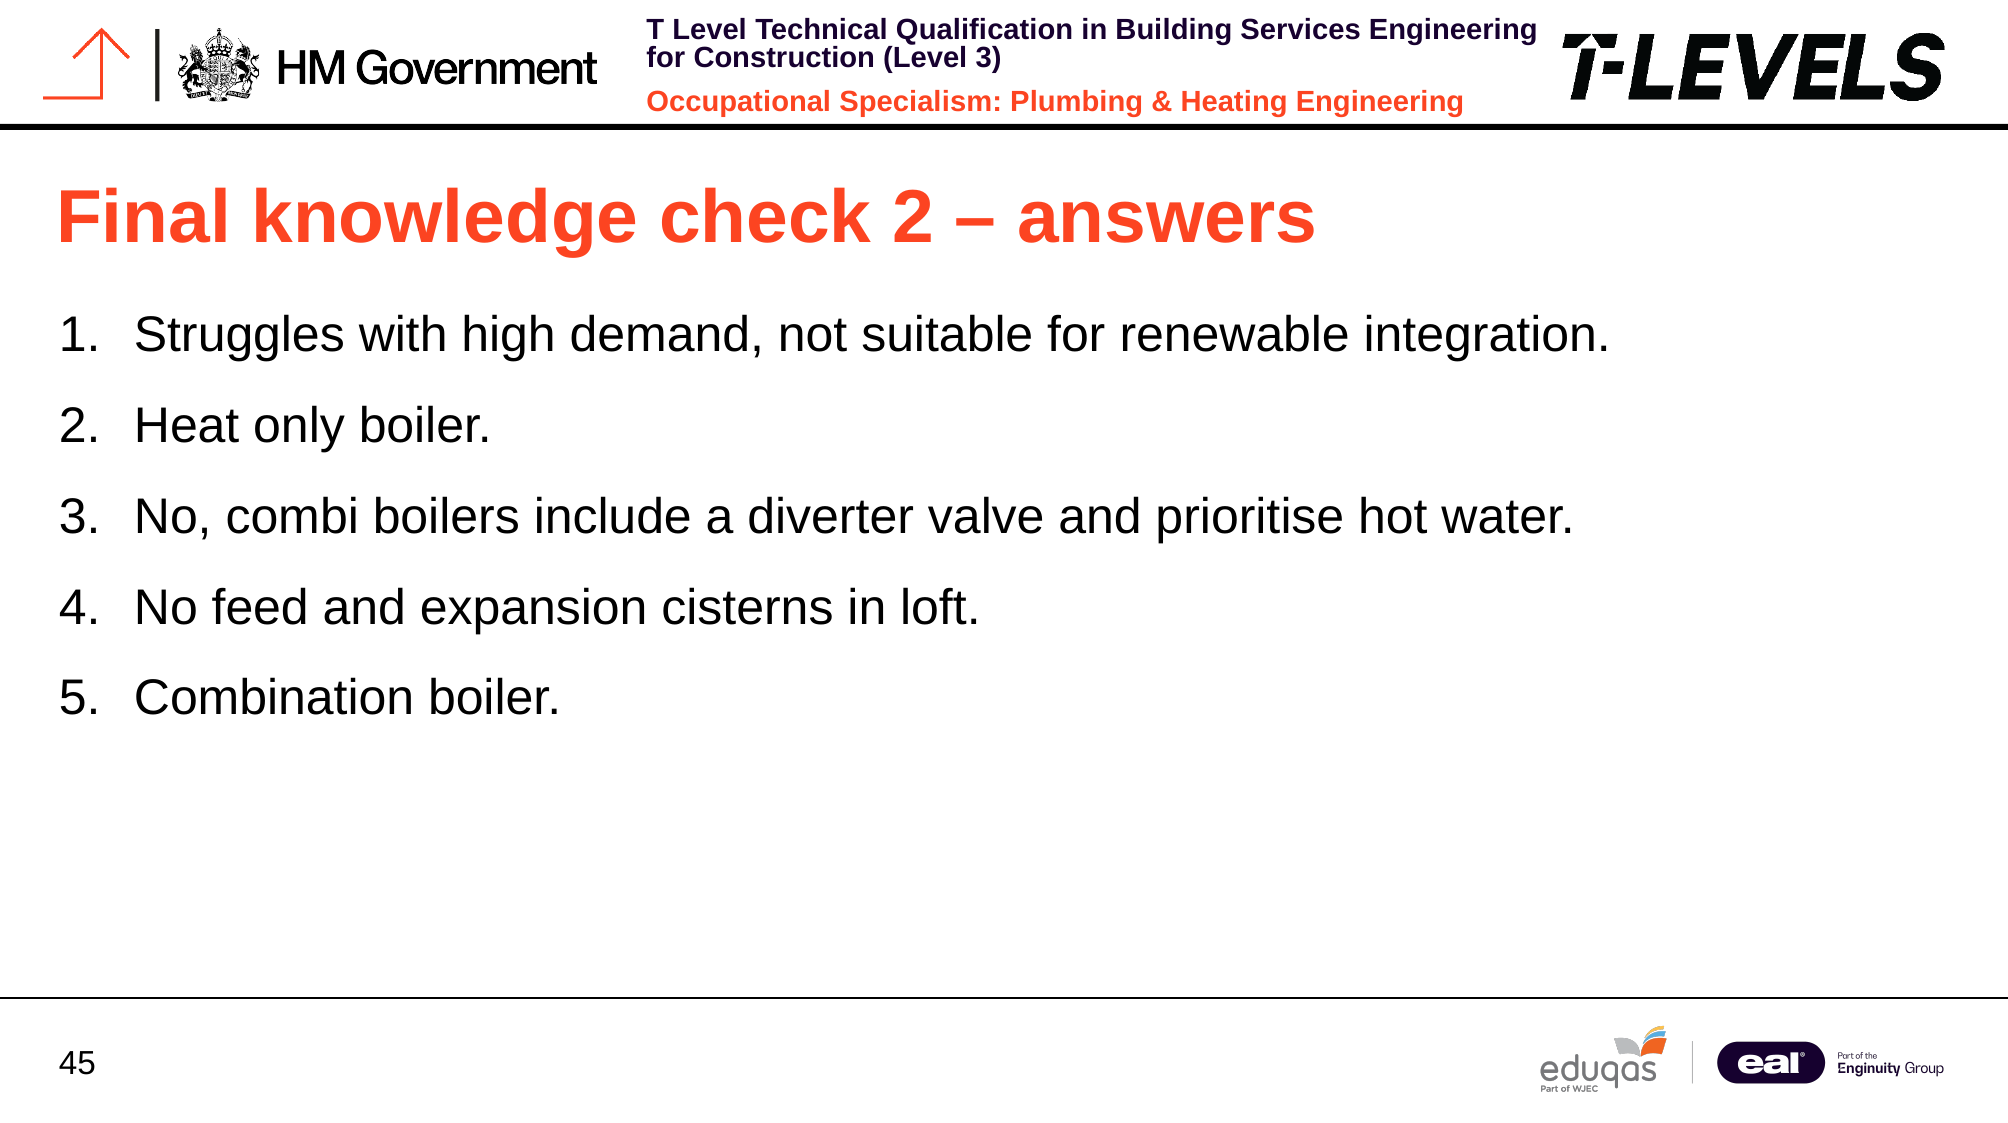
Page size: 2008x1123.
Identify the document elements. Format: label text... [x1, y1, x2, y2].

title Final knowledge check 2 – answers [41, 111, 1949, 314]
picture [1543, 25, 1964, 108]
picture [155, 28, 597, 102]
picture [1535, 1021, 1949, 1097]
picture [38, 27, 136, 100]
list Struggles with high demand, not suitable for renewable integration. Heat only boiler. No, combi boilers include a diverter valve and prioritise hot water. No feed and expansion cisterns in loft. Combination boiler. [59, 295, 1949, 975]
